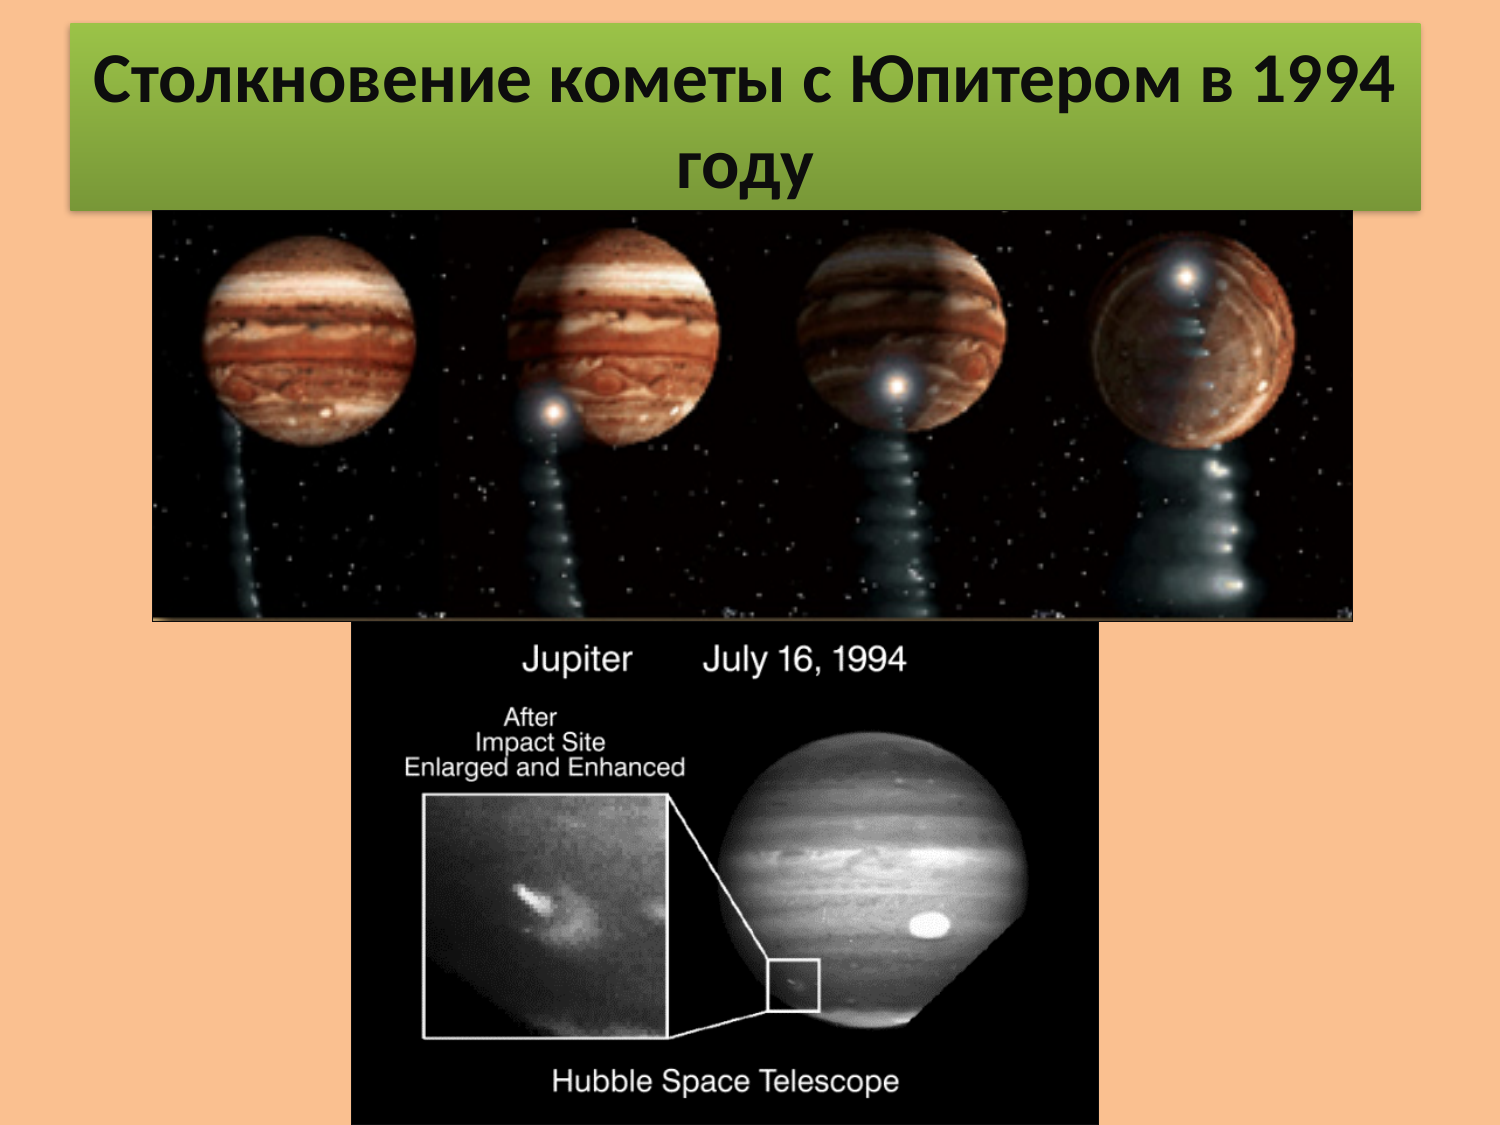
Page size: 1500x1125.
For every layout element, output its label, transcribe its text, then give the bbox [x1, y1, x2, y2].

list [152, 210, 1353, 622]
title Столкновение кометы с Юпитером в 1994 году [70, 23, 1421, 211]
picture [351, 620, 1099, 1125]
